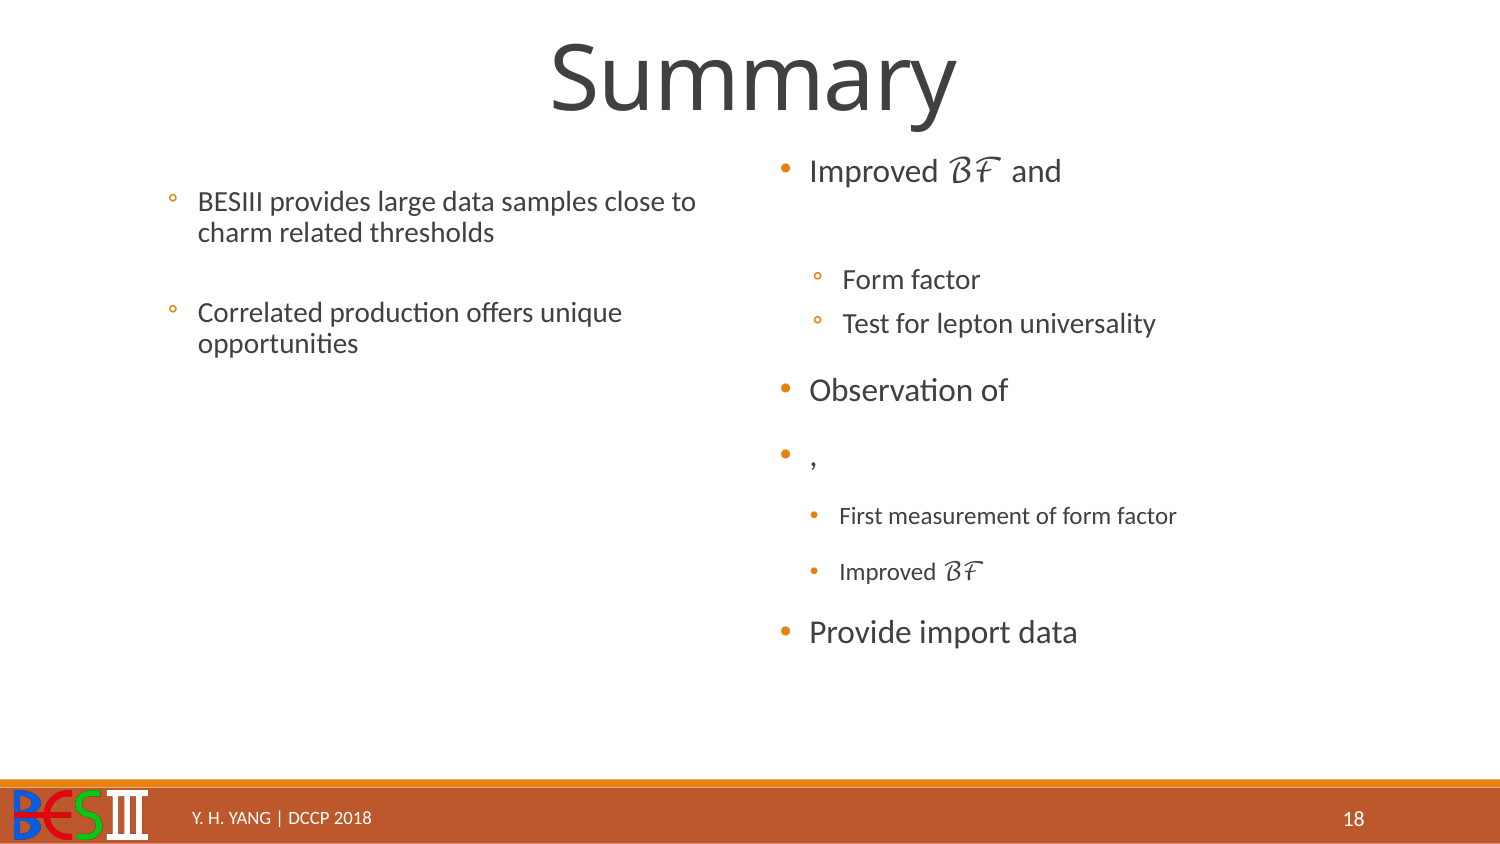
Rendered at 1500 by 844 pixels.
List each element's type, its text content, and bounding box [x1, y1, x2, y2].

slide_number 17 [1218, 794, 1380, 840]
footer Y. H. Yang | DCCP 2018 [176, 794, 1192, 840]
title Summary [135, 35, 1373, 130]
picture [14, 790, 148, 840]
